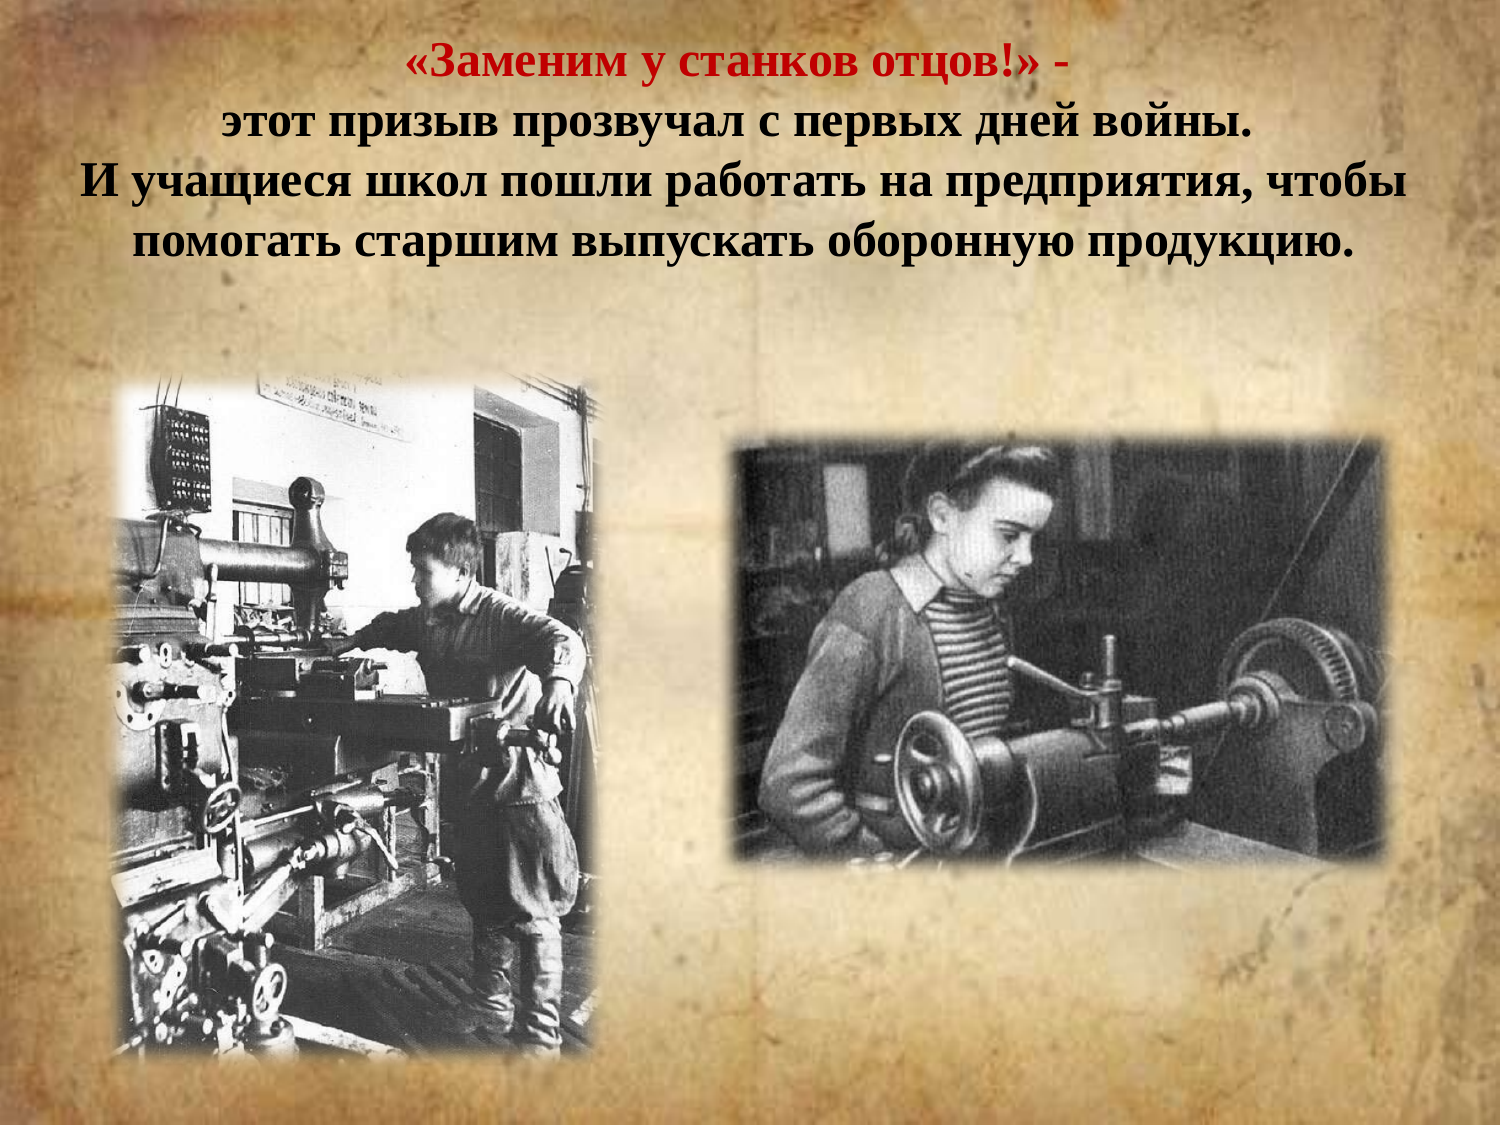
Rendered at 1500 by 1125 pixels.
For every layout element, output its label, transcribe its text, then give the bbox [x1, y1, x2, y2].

text_box «Заменим у станков отцов!» - этот призыв прозвучал с первых дней войны. И учащиеся школ пошли работать на предприятия, чтобы помогать старшим выпускать оборонную продукцию. [64, 18, 1424, 274]
picture [0, 0, 1500, 1125]
